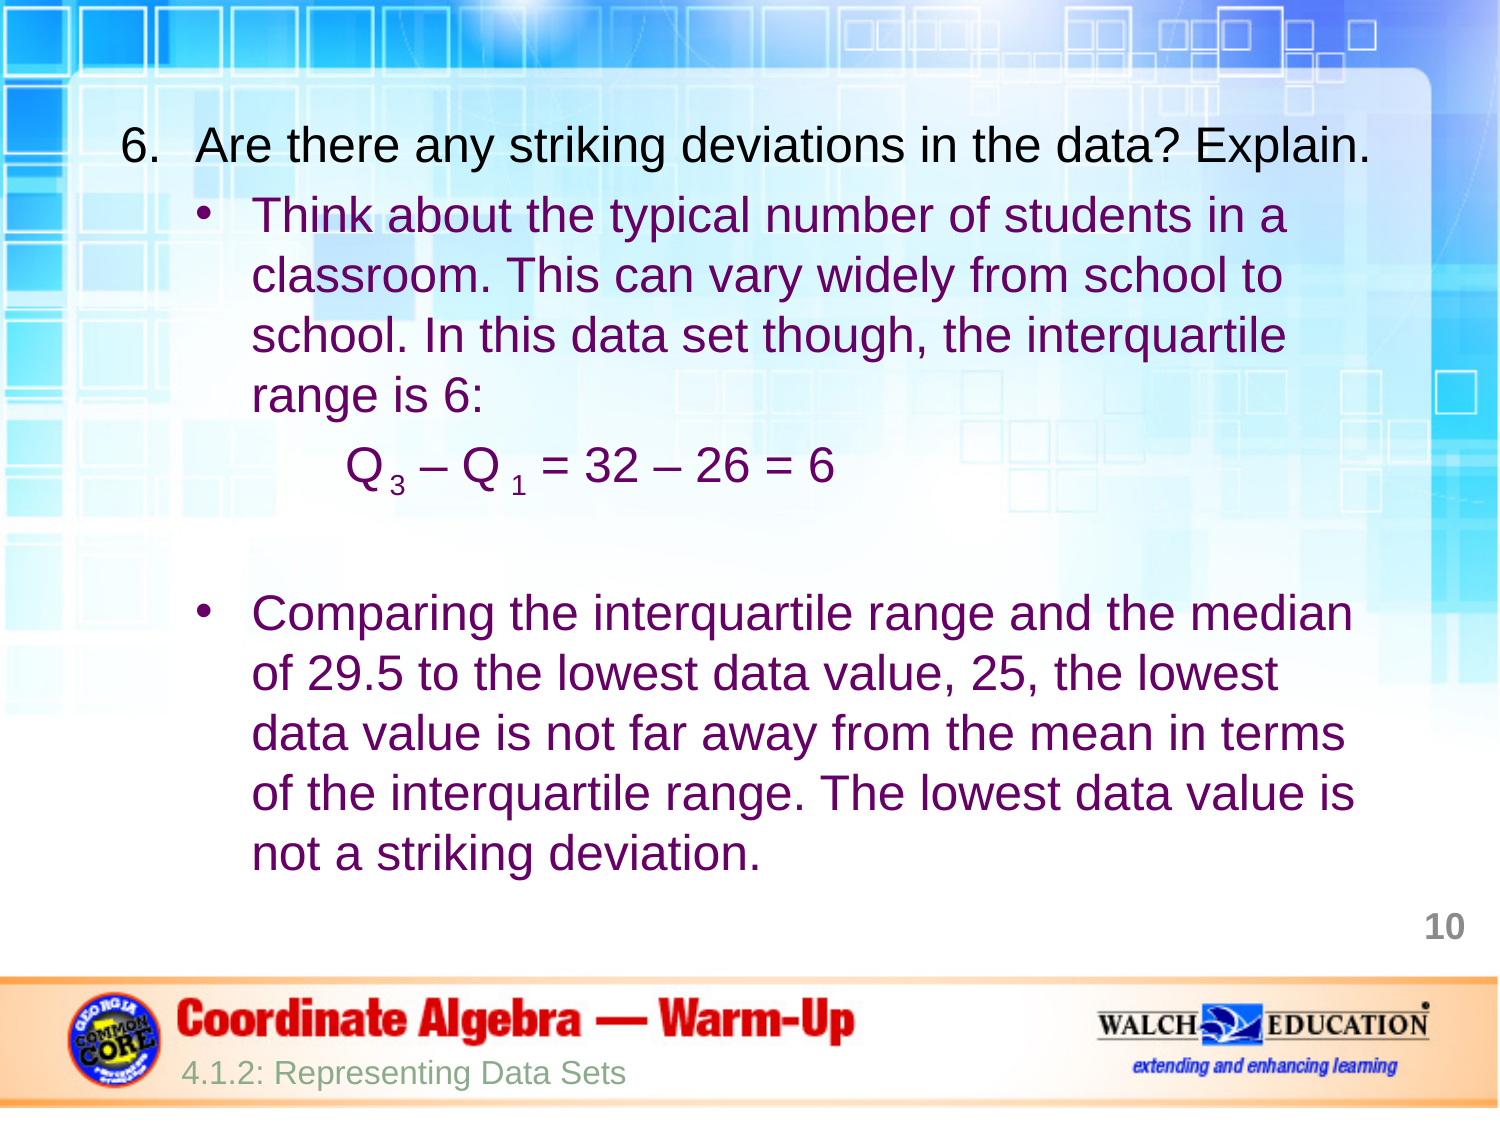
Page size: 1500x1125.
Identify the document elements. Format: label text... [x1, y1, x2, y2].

slide_number 10 [1361, 901, 1481, 949]
footer 4.1.2: Representing Data Sets [166, 1048, 1065, 1094]
picture [0, 0, 1500, 1108]
subtitle Are there any striking deviations in the data? Explain. Think about the typical number of students in a classroom. This can vary widely from school to school. In this data set though, the interquartile range is 6: Q 3 – Q 1 = 32 – 26 = 6 Comparing the interquartile range and the median of 29.5 to the lowest data value, 25, the lowest data value is not far away from the mean in terms of the interquartile range. The lowest data value is not a striking deviation. [105, 105, 1394, 925]
